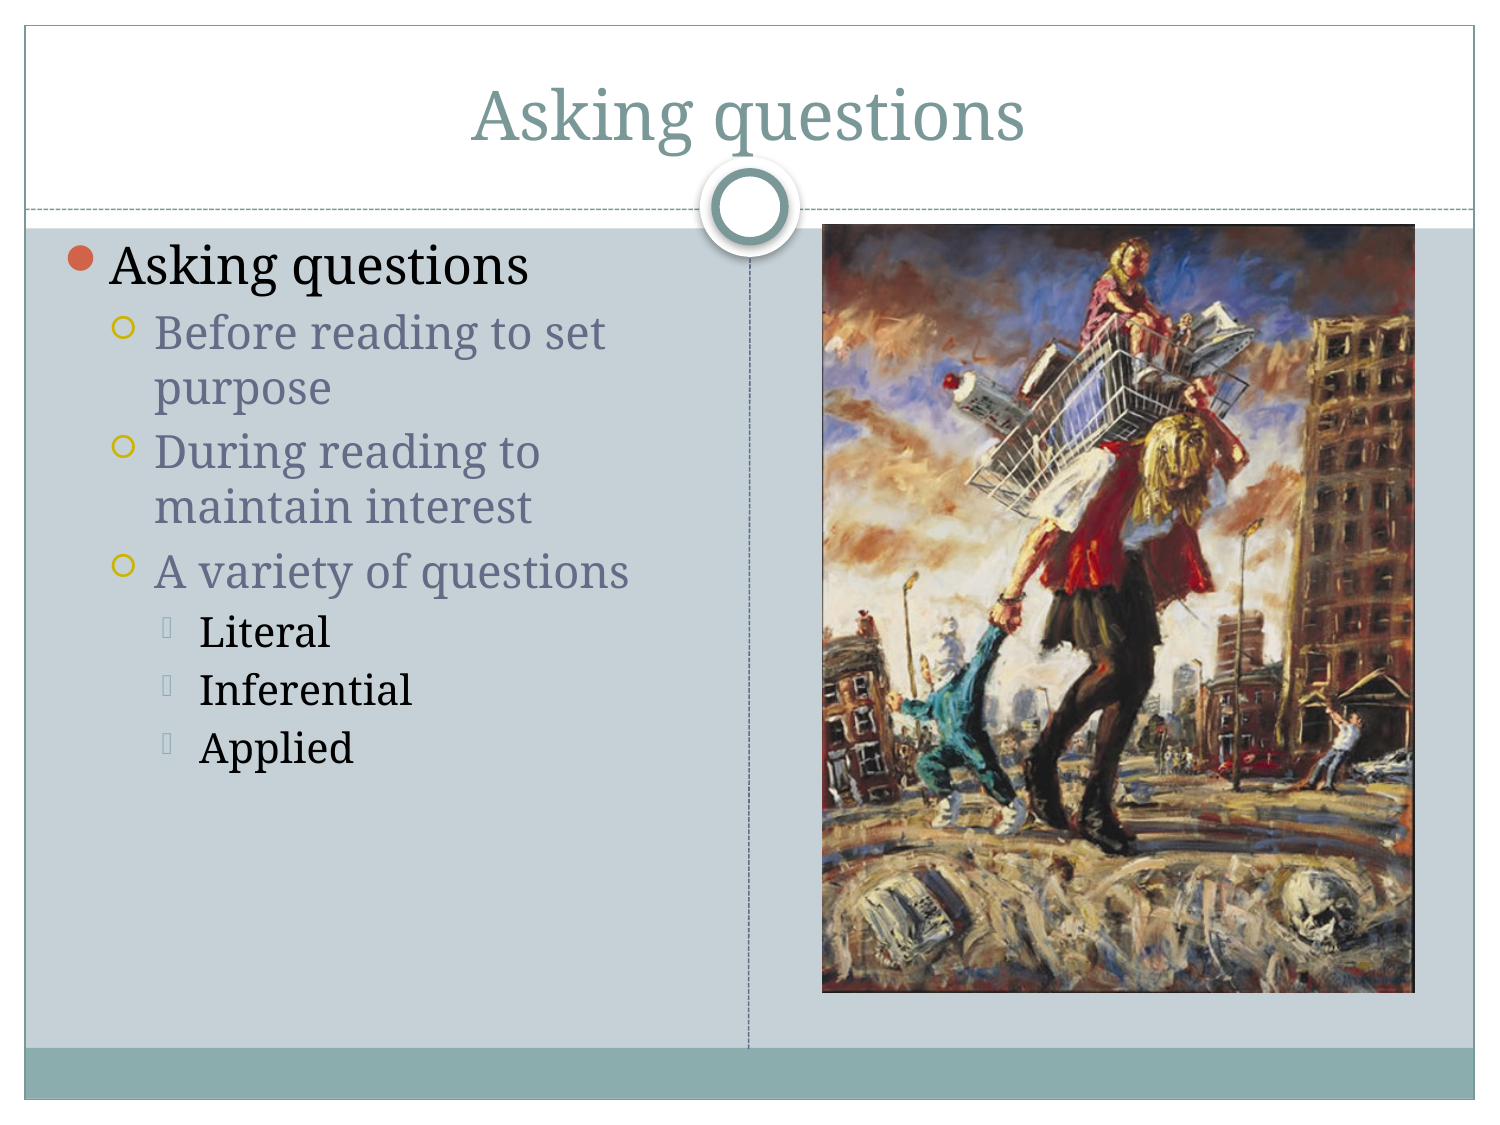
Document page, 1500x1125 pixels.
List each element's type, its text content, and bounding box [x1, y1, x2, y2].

list Asking questions Before reading to set purpose During reading to maintain interest A variety of questions Literal Inferential Applied [49, 224, 712, 993]
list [822, 224, 1416, 994]
title Asking questions [49, 37, 1450, 162]
